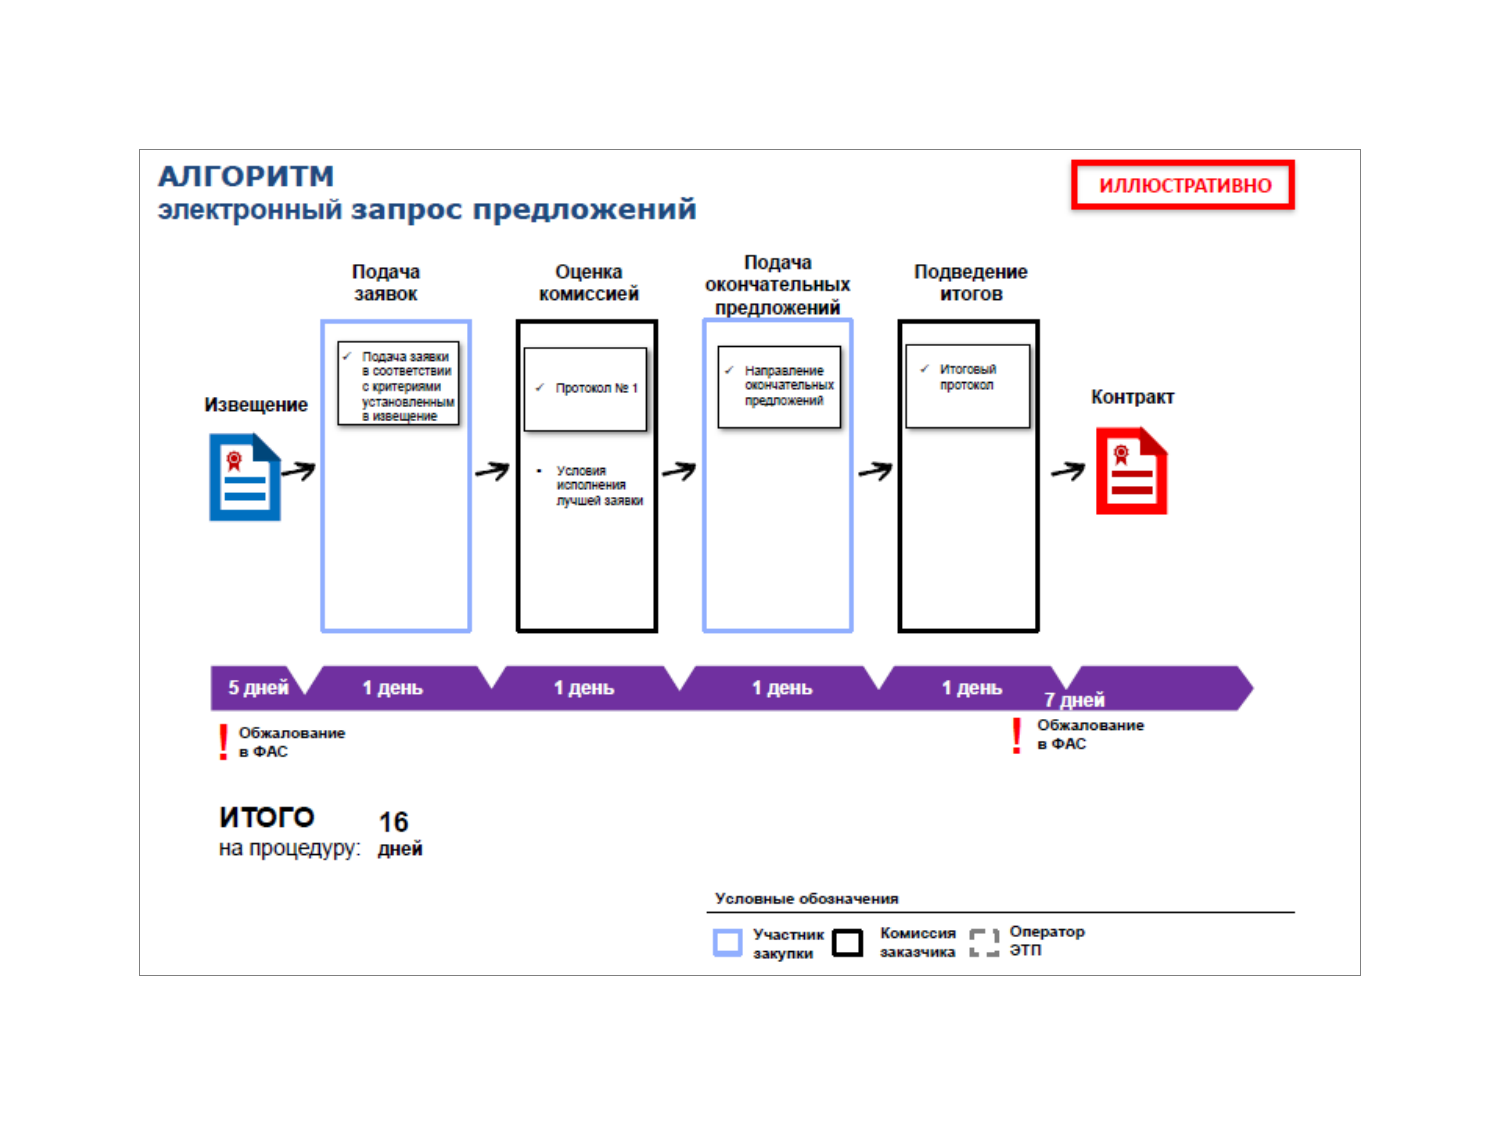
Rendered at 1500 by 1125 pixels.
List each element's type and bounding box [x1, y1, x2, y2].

picture [139, 148, 1361, 976]
